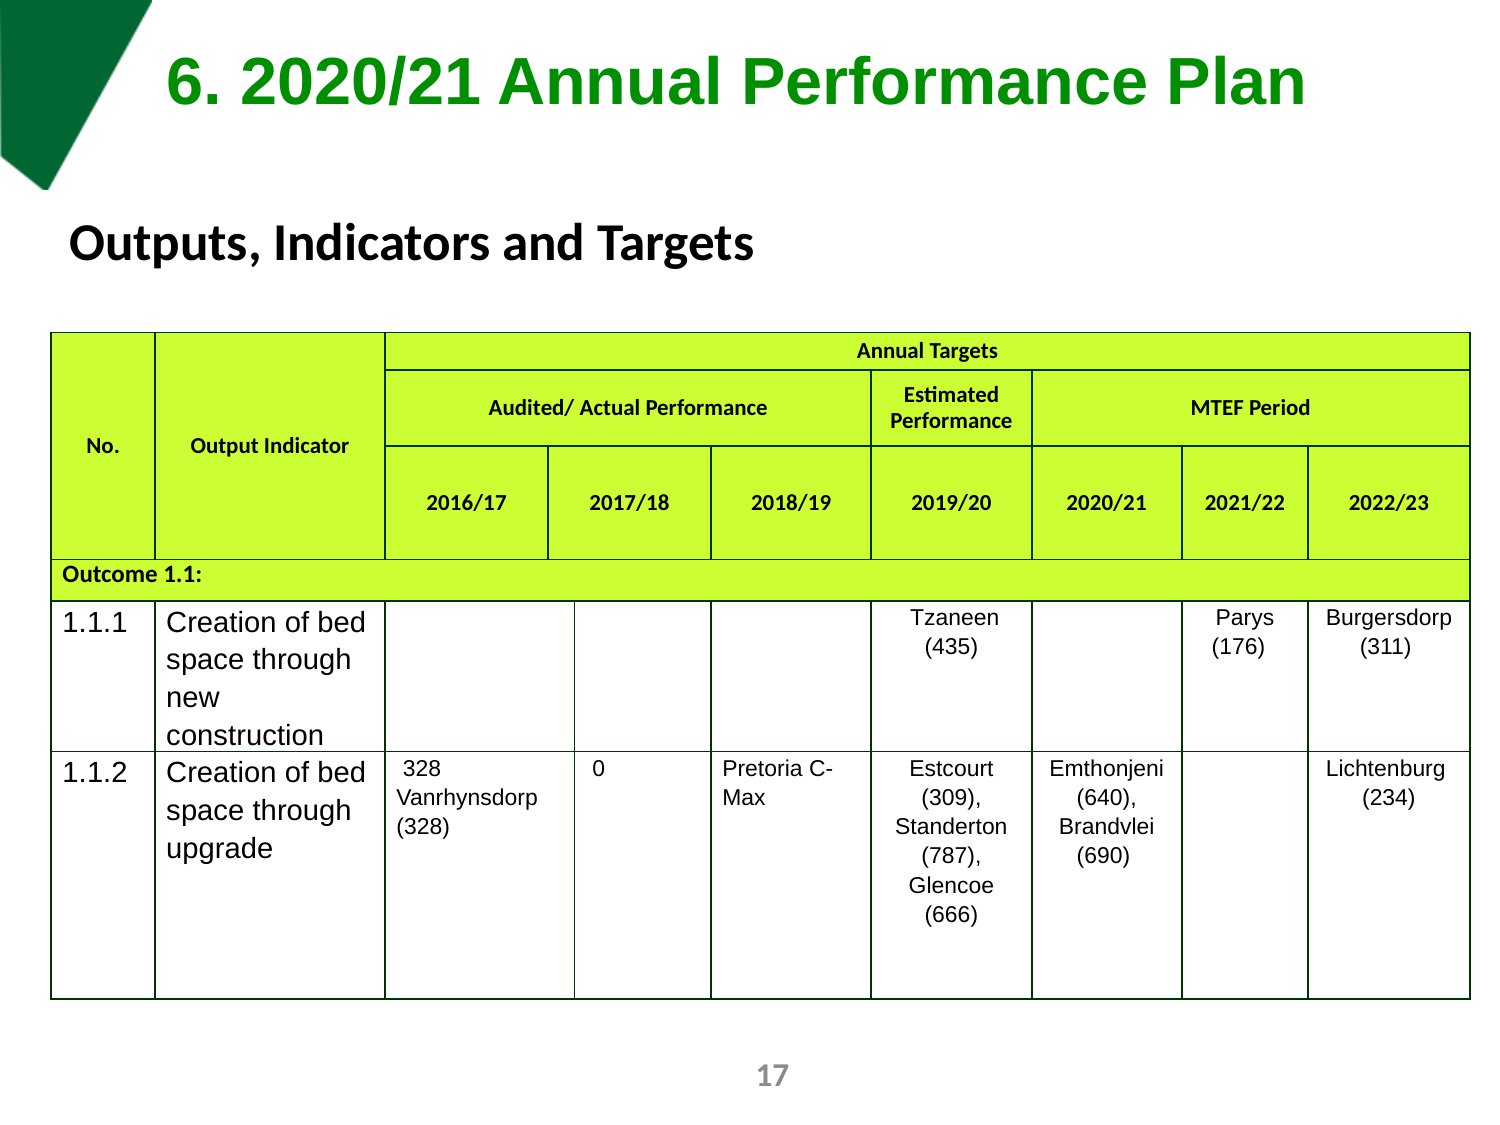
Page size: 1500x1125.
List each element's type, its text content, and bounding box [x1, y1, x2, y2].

slide_number 17 [650, 1043, 895, 1104]
table_cell [386, 602, 574, 751]
table_cell 2017/18 [549, 447, 710, 559]
table_cell [1183, 752, 1307, 998]
table_cell 328 Vanrhynsdorp (328) [386, 752, 574, 998]
table_cell [712, 602, 870, 751]
table_cell Pretoria C-Max [712, 752, 870, 998]
text_box 6. 2020/21 Annual Performance Plan [157, 30, 1425, 126]
table_cell 2019/20 [872, 447, 1031, 559]
table_cell [575, 602, 710, 751]
table_cell 2020/21 [1033, 447, 1181, 559]
table_cell MTEF Period [1033, 371, 1469, 445]
picture [0, 0, 153, 190]
table_cell 1.1.1 [52, 602, 154, 751]
table_cell Audited/ Actual Performance [386, 371, 870, 445]
table_cell Estcourt (309), Standerton (787), Glencoe (666) [872, 752, 1031, 998]
table_cell [1033, 602, 1181, 751]
table_cell 0 [575, 752, 710, 998]
table_cell 2016/17 [386, 447, 547, 559]
table_cell Lichtenburg (234) [1309, 752, 1469, 998]
table_cell 2018/19 [712, 447, 870, 559]
table_header Annual Targets [386, 333, 1469, 369]
table_cell Parys (176) [1183, 602, 1307, 751]
table_cell Creation of bed space through new construction [156, 602, 384, 751]
table_cell Emthonjeni (640), Brandvlei (690) [1033, 752, 1181, 998]
table_cell Burgersdorp (311) [1309, 602, 1469, 751]
table_cell 2021/22 [1183, 447, 1307, 559]
table_header Output Indicator [156, 333, 384, 559]
table_cell 1.1.2 [52, 752, 154, 998]
table_header No. [52, 333, 154, 559]
table_cell Tzaneen (435) [872, 602, 1031, 751]
table_cell Estimated Performance [872, 371, 1031, 445]
table_cell Creation of bed space through upgrade [156, 752, 384, 998]
text_box Outputs, Indicators and Targets [54, 200, 770, 279]
table_cell Outcome 1.1: [52, 560, 1469, 600]
table_cell 2022/23 [1309, 447, 1469, 559]
